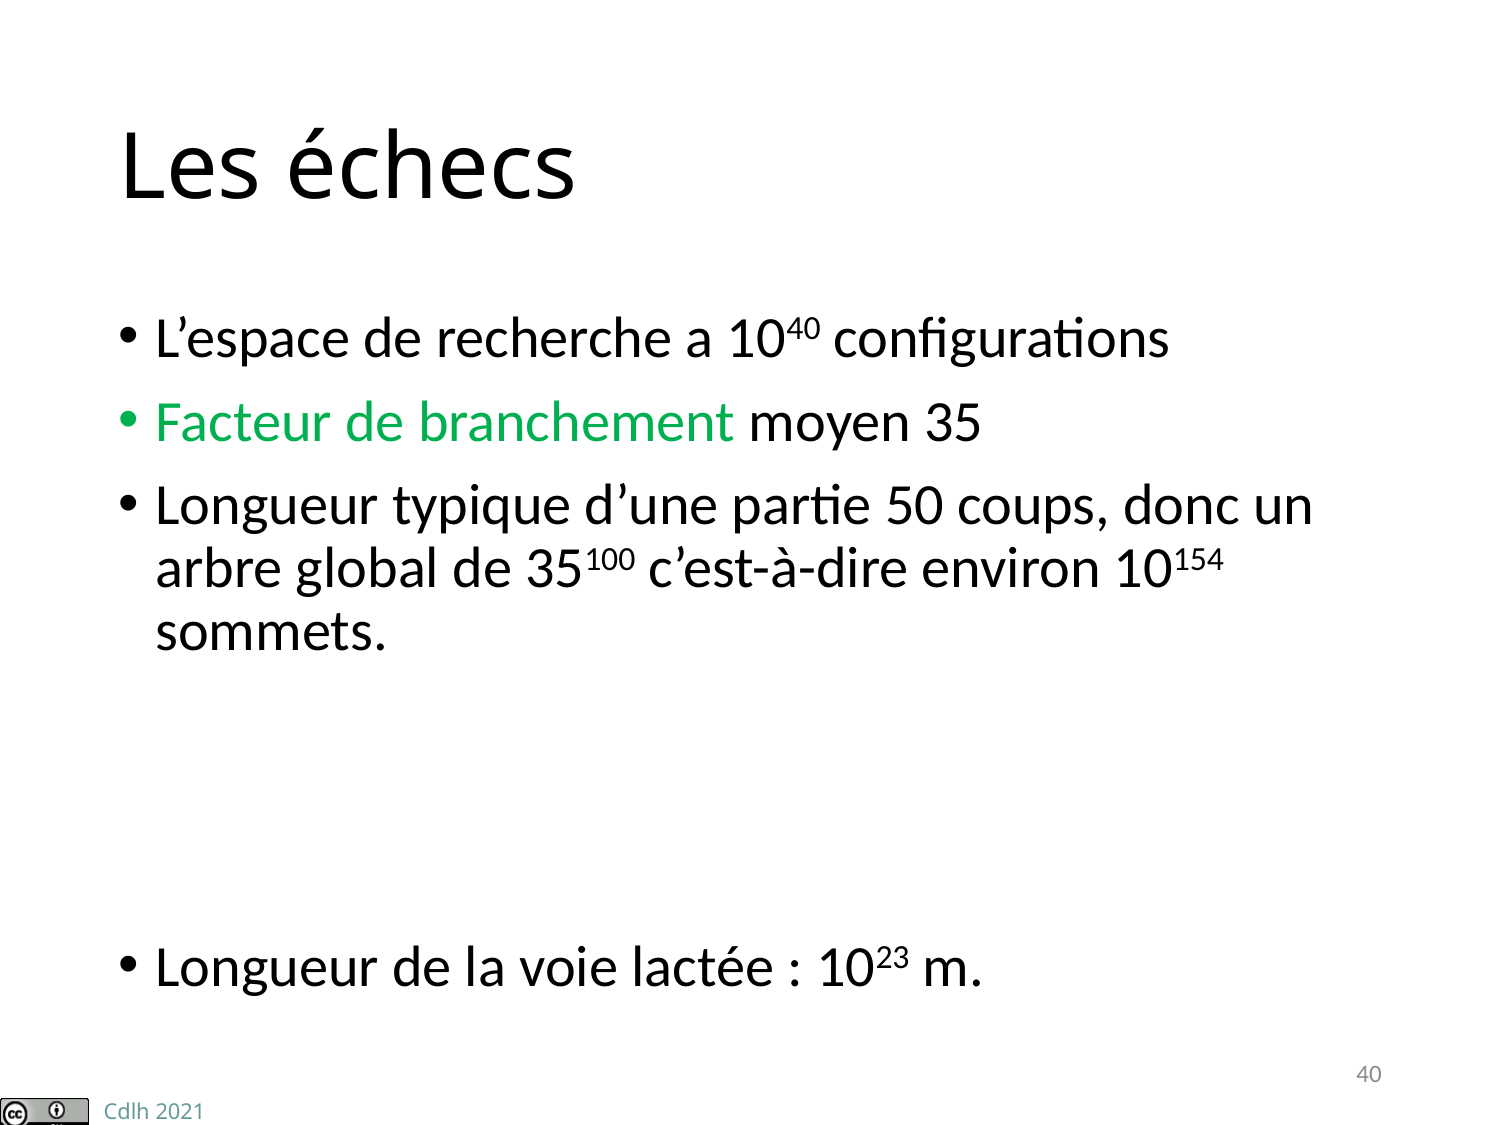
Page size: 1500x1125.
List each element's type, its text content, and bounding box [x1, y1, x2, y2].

slide_number 40 [1059, 1042, 1397, 1103]
picture [0, 1098, 89, 1125]
title Les échecs [103, 59, 1397, 278]
list L’espace de recherche a 1040 configurations Facteur de branchement moyen 35 Longueur typique d’une partie 50 coups, donc un arbre global de 35100 c’est-à-dire environ 10154 sommets. Longueur de la voie lactée : 1023 m. [103, 299, 1397, 1014]
